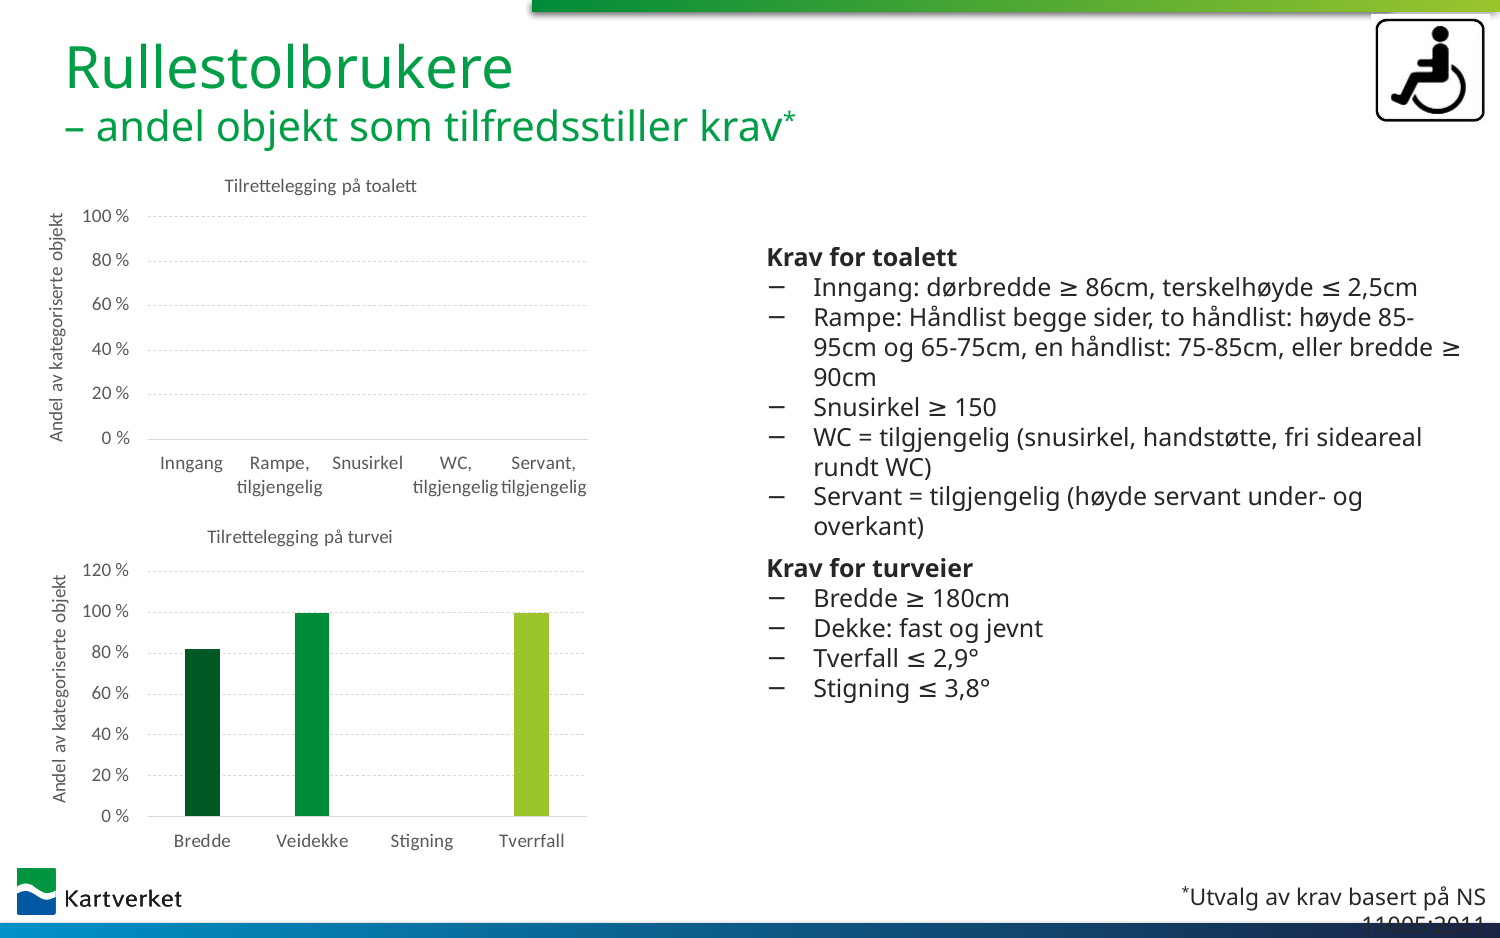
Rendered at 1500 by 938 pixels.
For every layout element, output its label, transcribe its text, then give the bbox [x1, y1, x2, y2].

text_box Krav for turveier Bredde ≥ 180cm Dekke: fast og jevnt Tverfall ≤ 2,9° Stigning ≤ 3,8° [751, 545, 1483, 710]
text_box Rullestolbrukere – andel objekt som tilfredsstiller krav* [49, 14, 1431, 158]
picture [41, 520, 598, 859]
picture [1371, 13, 1491, 127]
picture [41, 166, 599, 505]
text_box *Utvalg av krav basert på NS 11005:2011 [1068, 873, 1500, 938]
text_box Krav for toalett Inngang: dørbredde ≥ 86cm, terskelhøyde ≤ 2,5cm Rampe: Håndlist begge sider, to håndlist: høyde 85-95cm og 65-75cm, en håndlist: 75-85cm, eller bredde ≥ 90cm Snusirkel ≥ 150 WC = tilgjengelig (snusirkel, handstøtte, fri sideareal rundt WC) Servant = tilgjengelig (høyde servant under- og overkant) [751, 234, 1483, 545]
